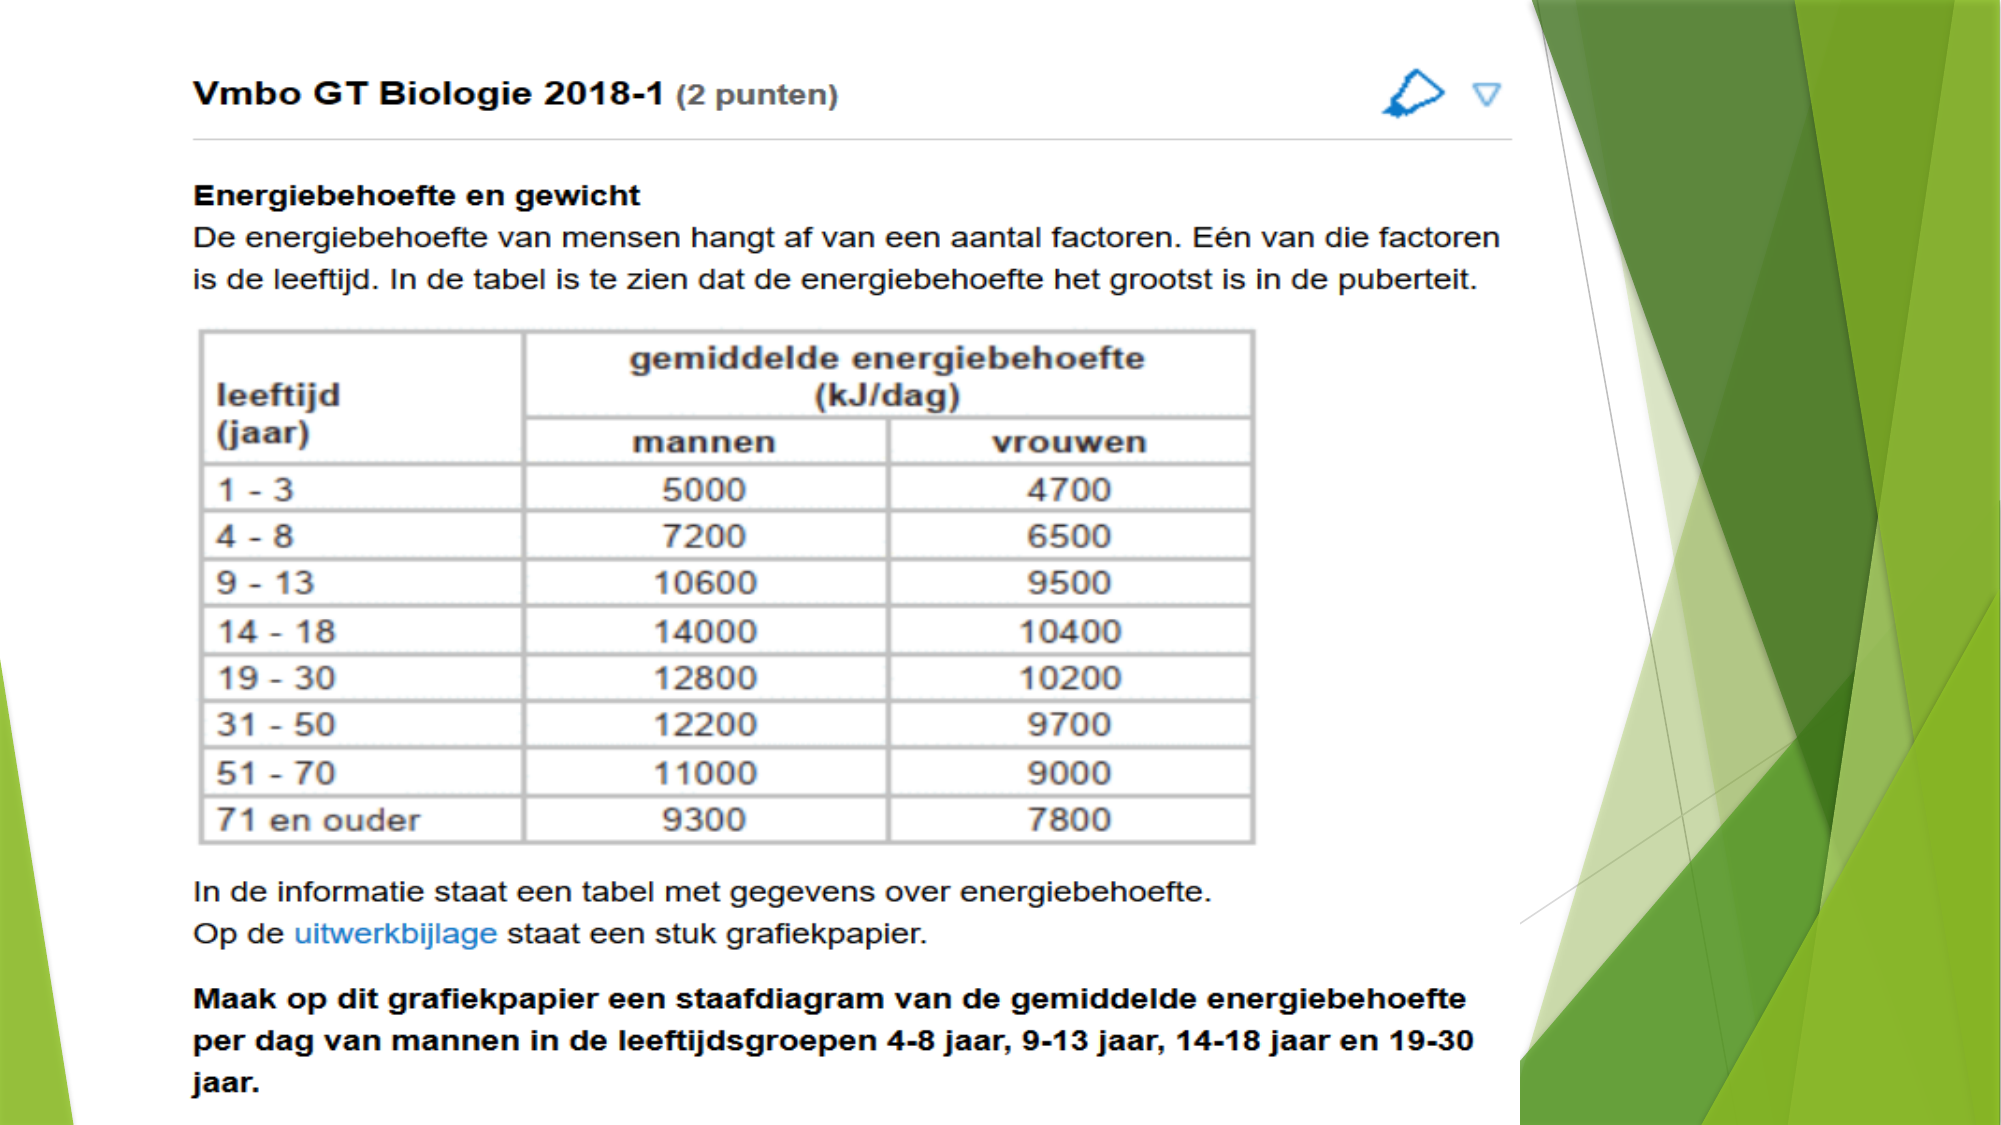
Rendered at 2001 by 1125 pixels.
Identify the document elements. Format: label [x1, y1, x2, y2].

list [186, 66, 1521, 1125]
